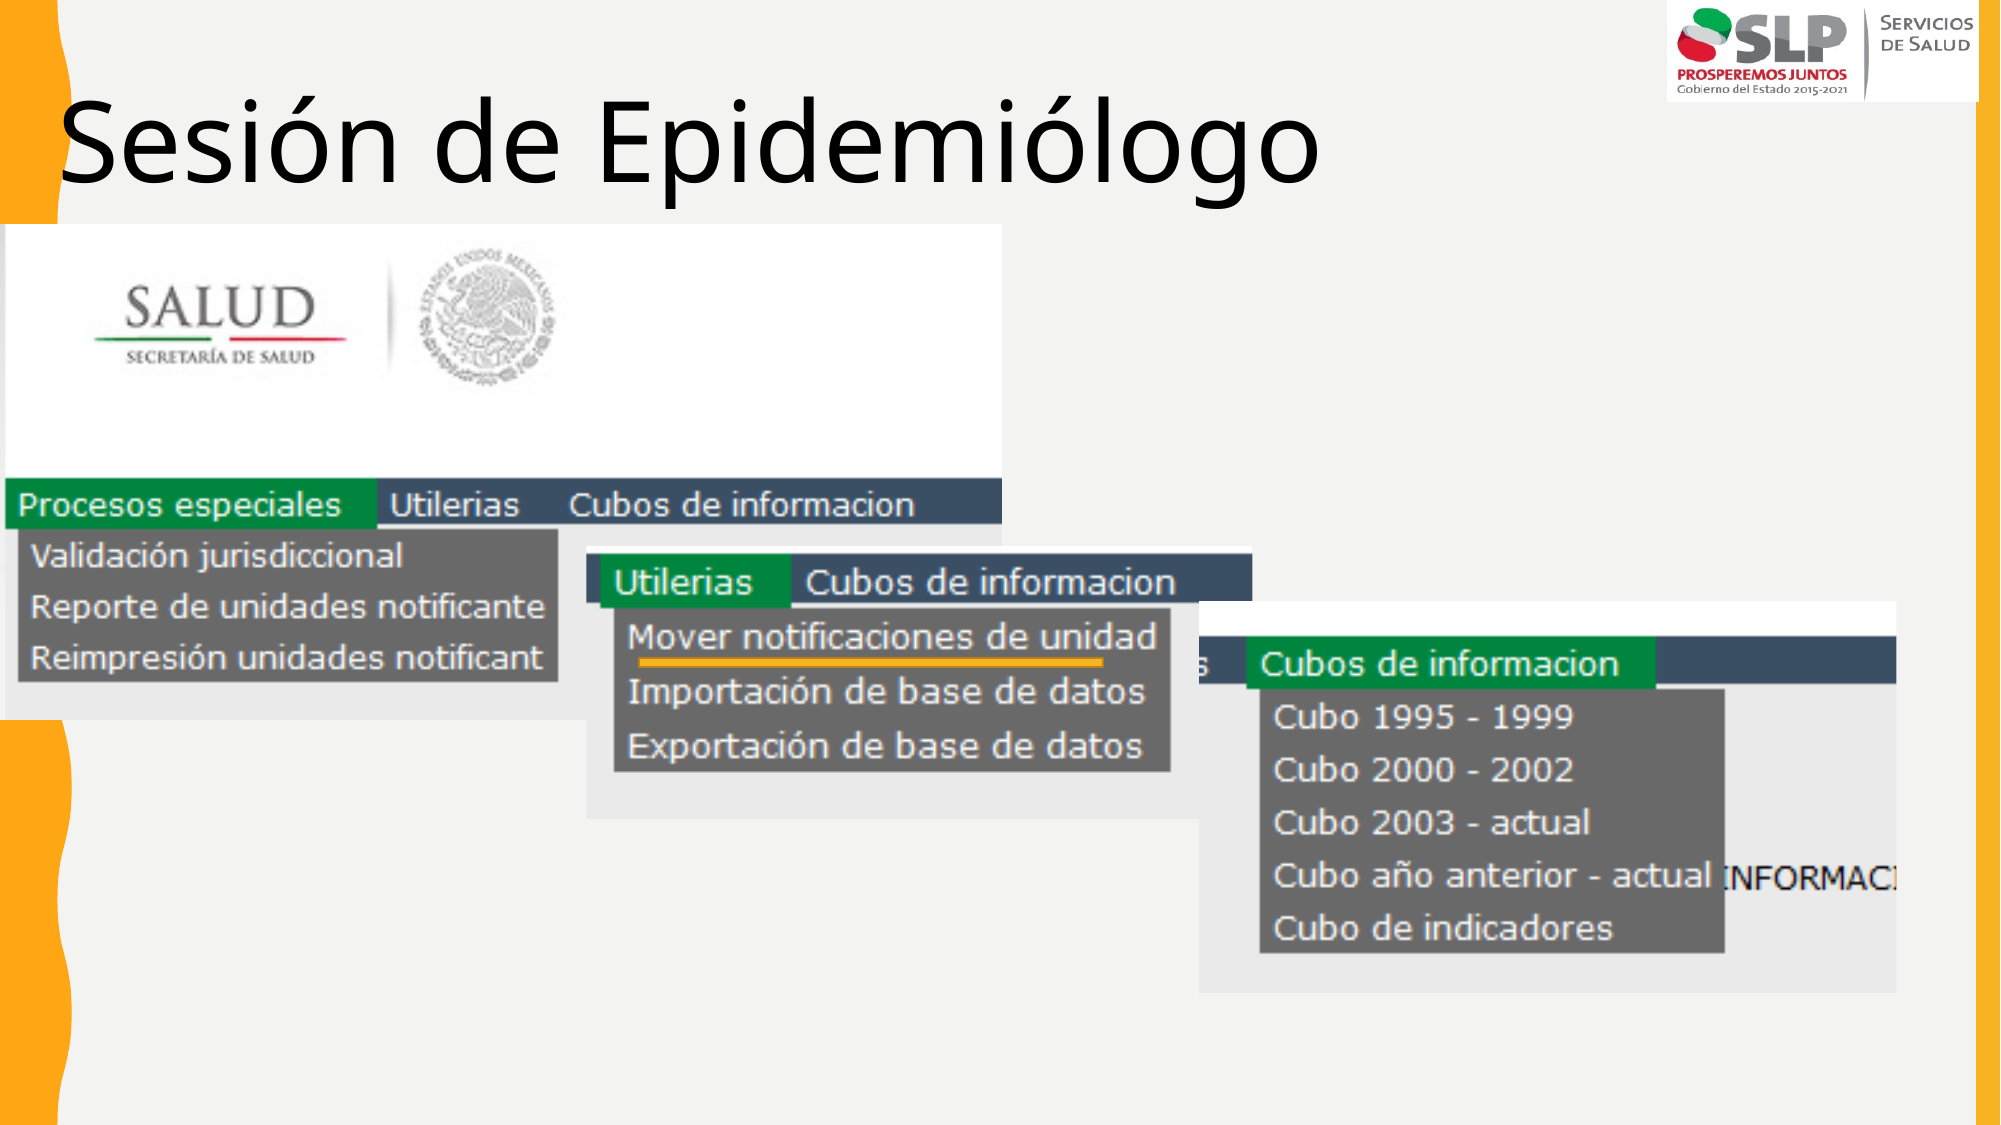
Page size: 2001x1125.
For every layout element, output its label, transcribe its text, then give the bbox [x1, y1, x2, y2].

picture [0, 224, 1897, 993]
text_box Sesión de Epidemiólogo [42, 62, 1340, 213]
picture [1667, 0, 1979, 102]
